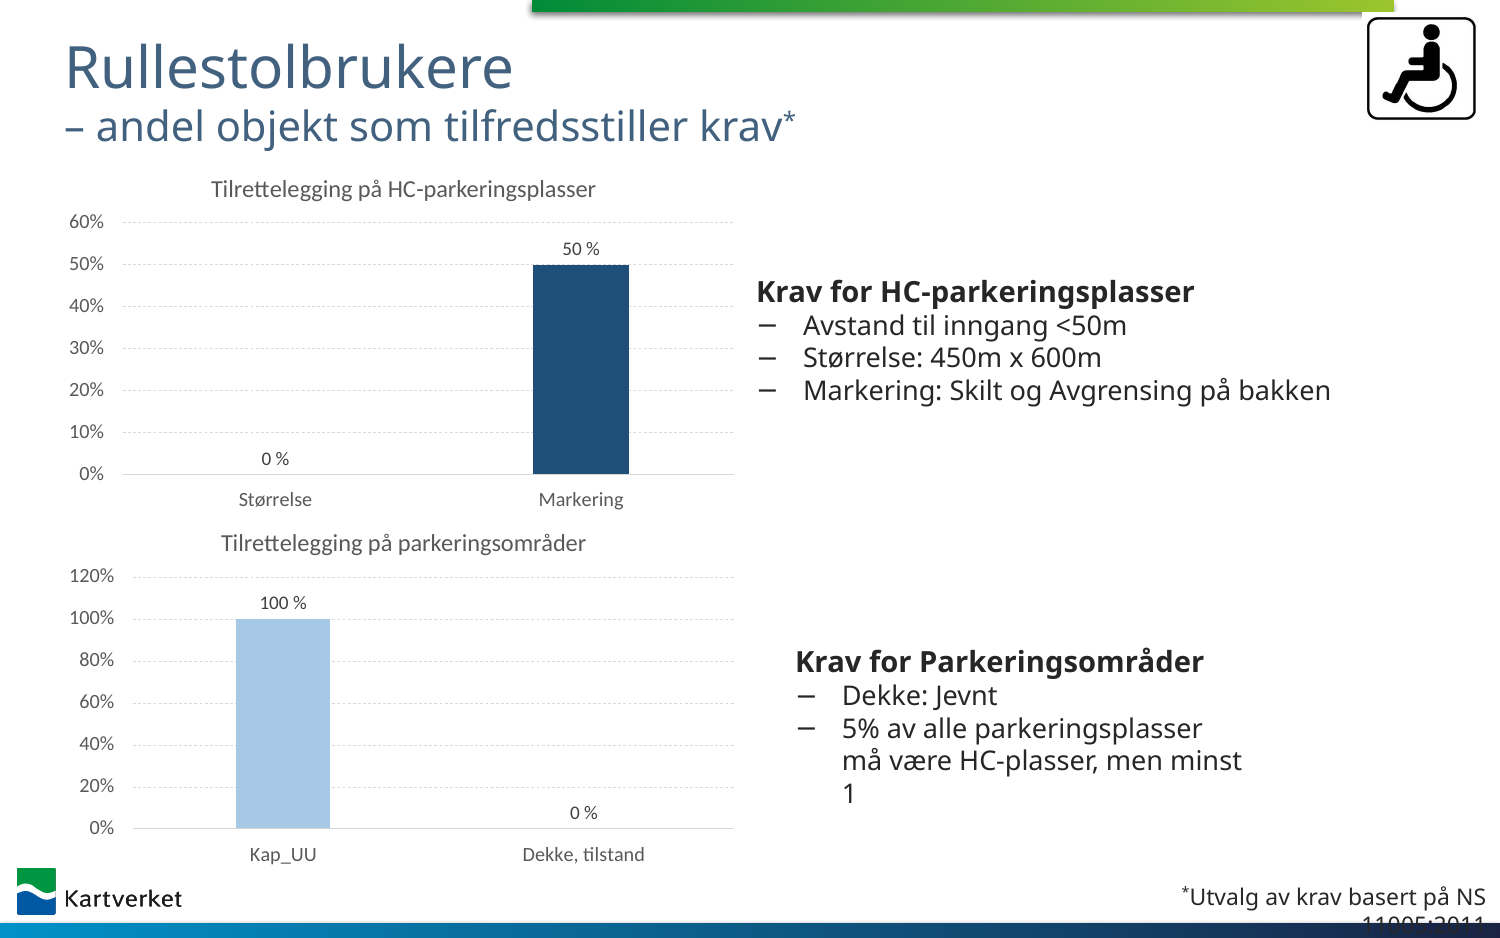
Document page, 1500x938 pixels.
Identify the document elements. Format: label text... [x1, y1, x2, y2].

text_box Krav for Parkeringsområder Dekke: Jevnt 5% av alle parkeringsplasser må være HC-plasser, men minst 1 [780, 636, 1261, 816]
text_box *Utvalg av krav basert på NS 11005:2011 [1068, 873, 1500, 938]
picture [62, 520, 746, 874]
picture [1362, 12, 1481, 126]
text_box Rullestolbrukere – andel objekt som tilfredsstiller krav* [49, 25, 1431, 158]
text_box Krav for HC-parkeringsplasser Avstand til inngang <50m Størrelse: 450m x 600m Markering: Skilt og Avgrensing på bakken [750, 265, 1346, 413]
picture [62, 166, 746, 519]
